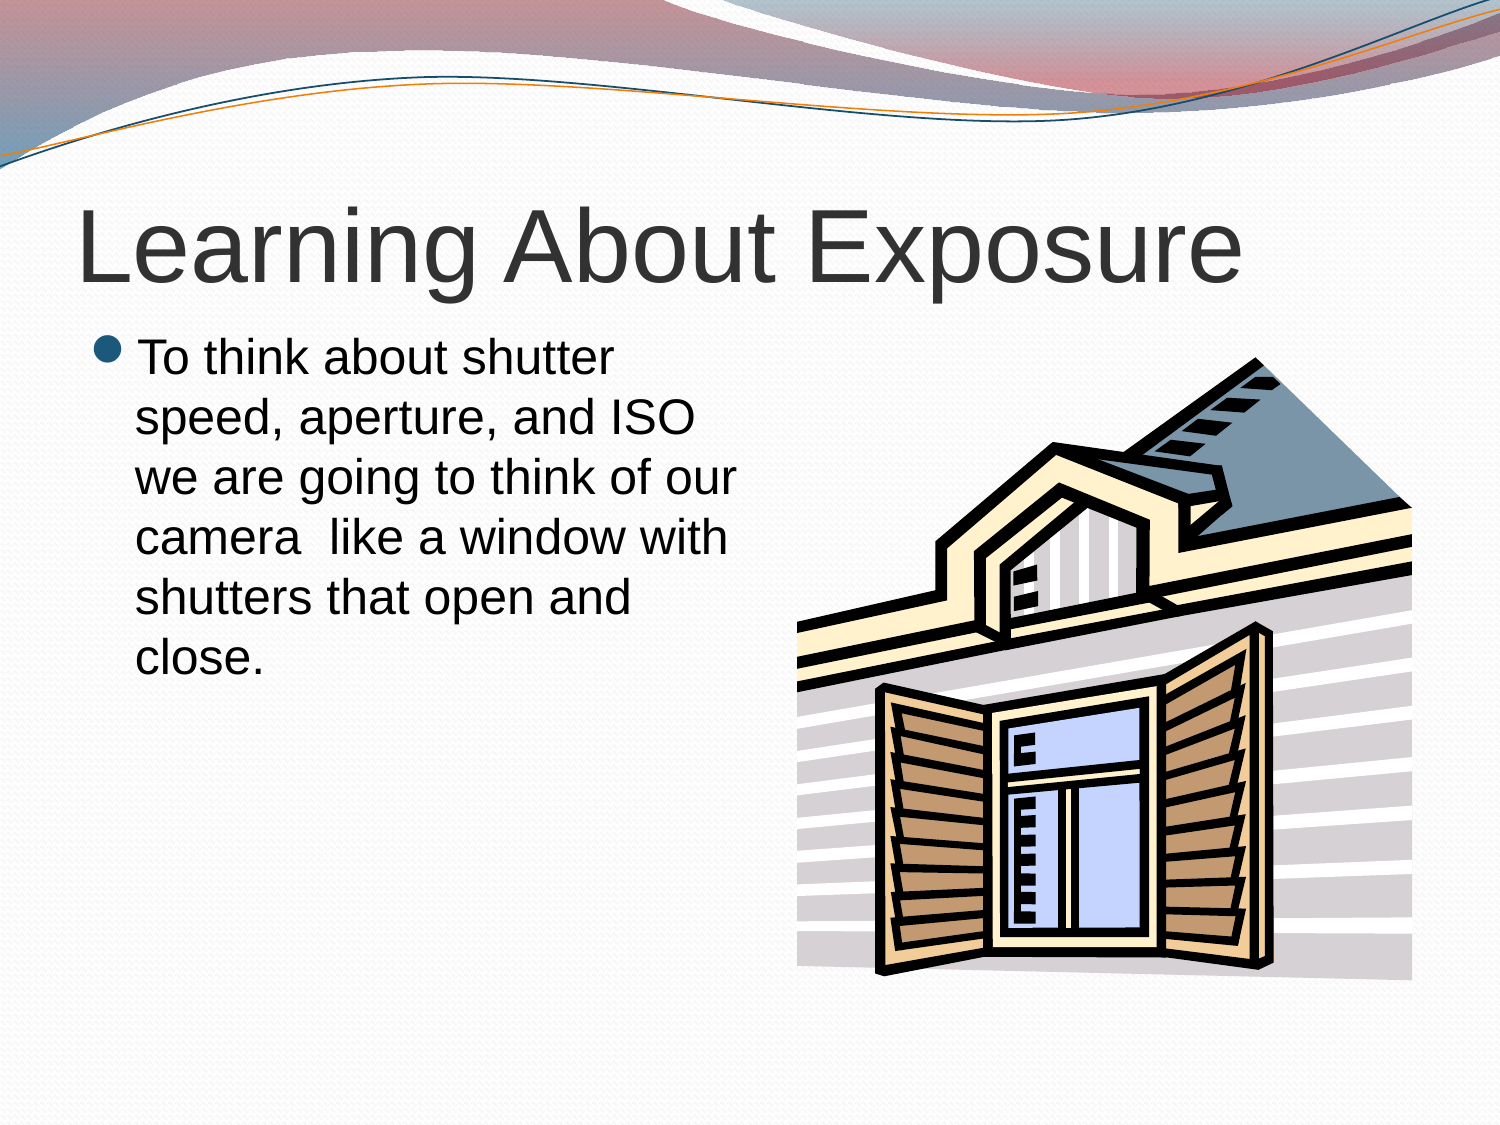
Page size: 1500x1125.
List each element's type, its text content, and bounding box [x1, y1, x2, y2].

title Learning About Exposure [75, 115, 1425, 303]
list To think about shutter speed, aperture, and ISO we are going to think of our camera like a window with shutters that open and close. [75, 317, 775, 1038]
picture [796, 349, 1420, 988]
